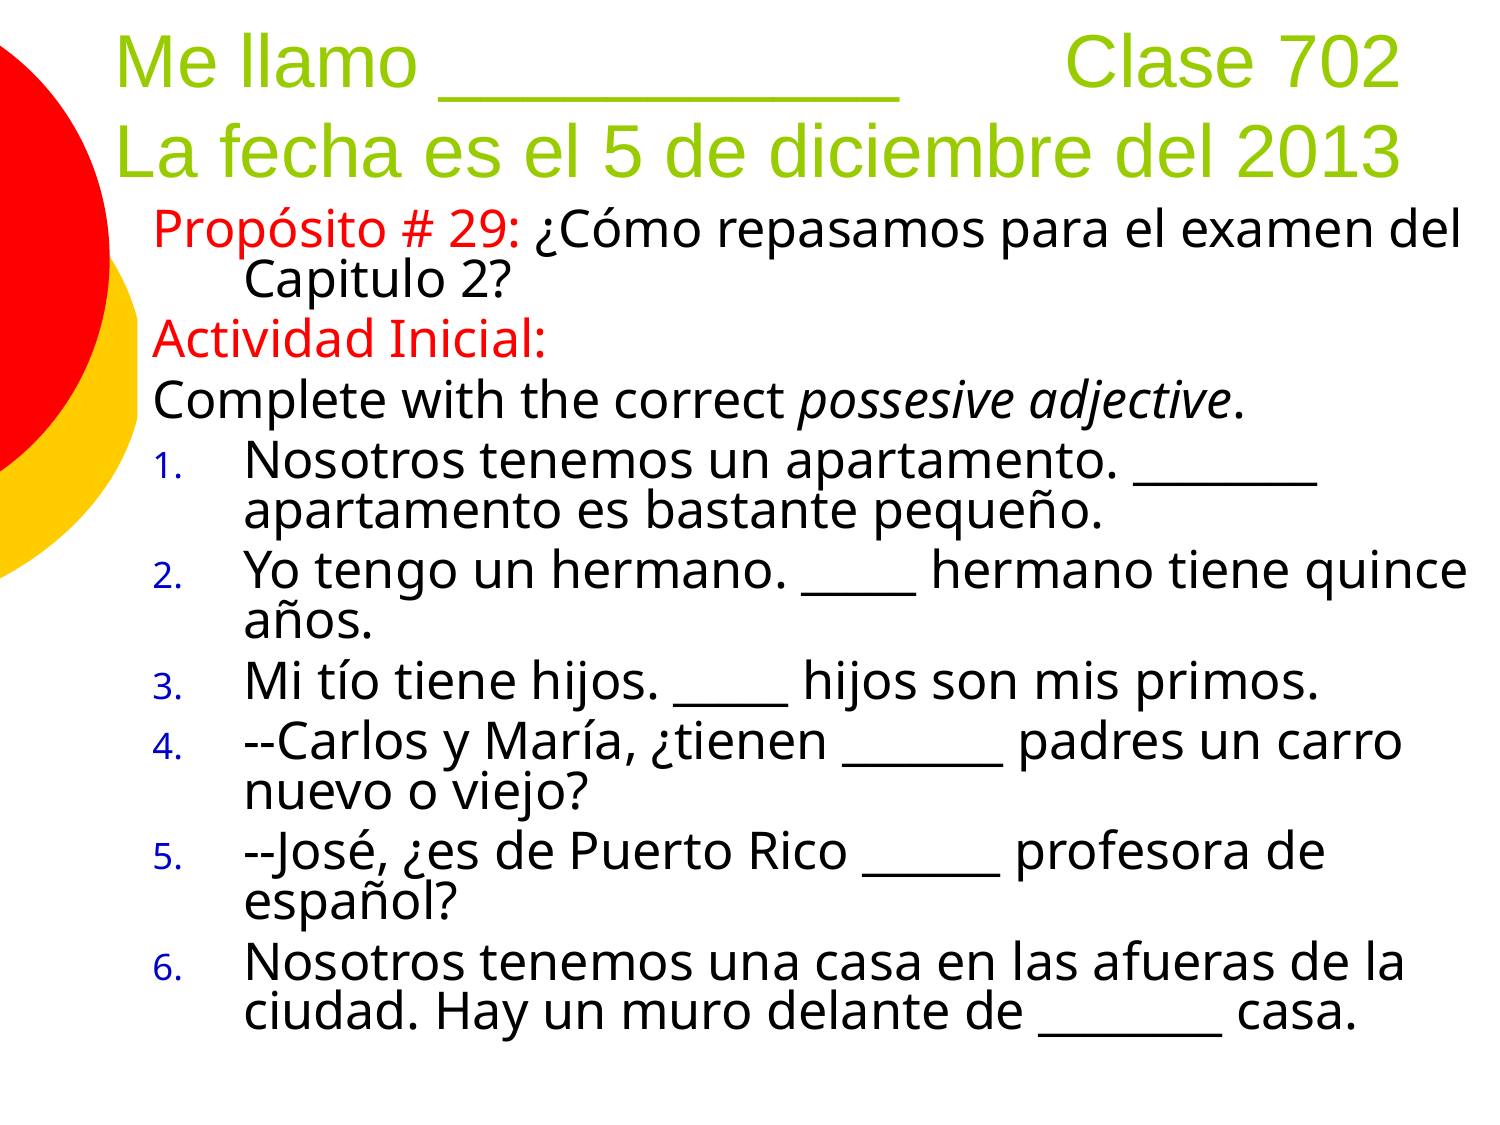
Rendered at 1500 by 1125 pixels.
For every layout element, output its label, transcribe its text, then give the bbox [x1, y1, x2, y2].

list Propósito # 29: ¿Cómo repasamos para el examen del Capitulo 2? Actividad Inicial: Complete with the correct possesive adjective. Nosotros tenemos un apartamento. ________ apartamento es bastante pequeño. Yo tengo un hermano. _____ hermano tiene quince años. Mi tío tiene hijos. _____ hijos son mis primos. --Carlos y María, ¿tienen _______ padres un carro nuevo o viejo? --José, ¿es de Puerto Rico ______ profesora de español? Nosotros tenemos una casa en las afueras de la ciudad. Hay un muro delante de ________ casa. [137, 200, 1488, 1125]
title Me llamo ___________ Clase 702 La fecha es el 5 de diciembre del 2013 [99, 12, 1500, 200]
